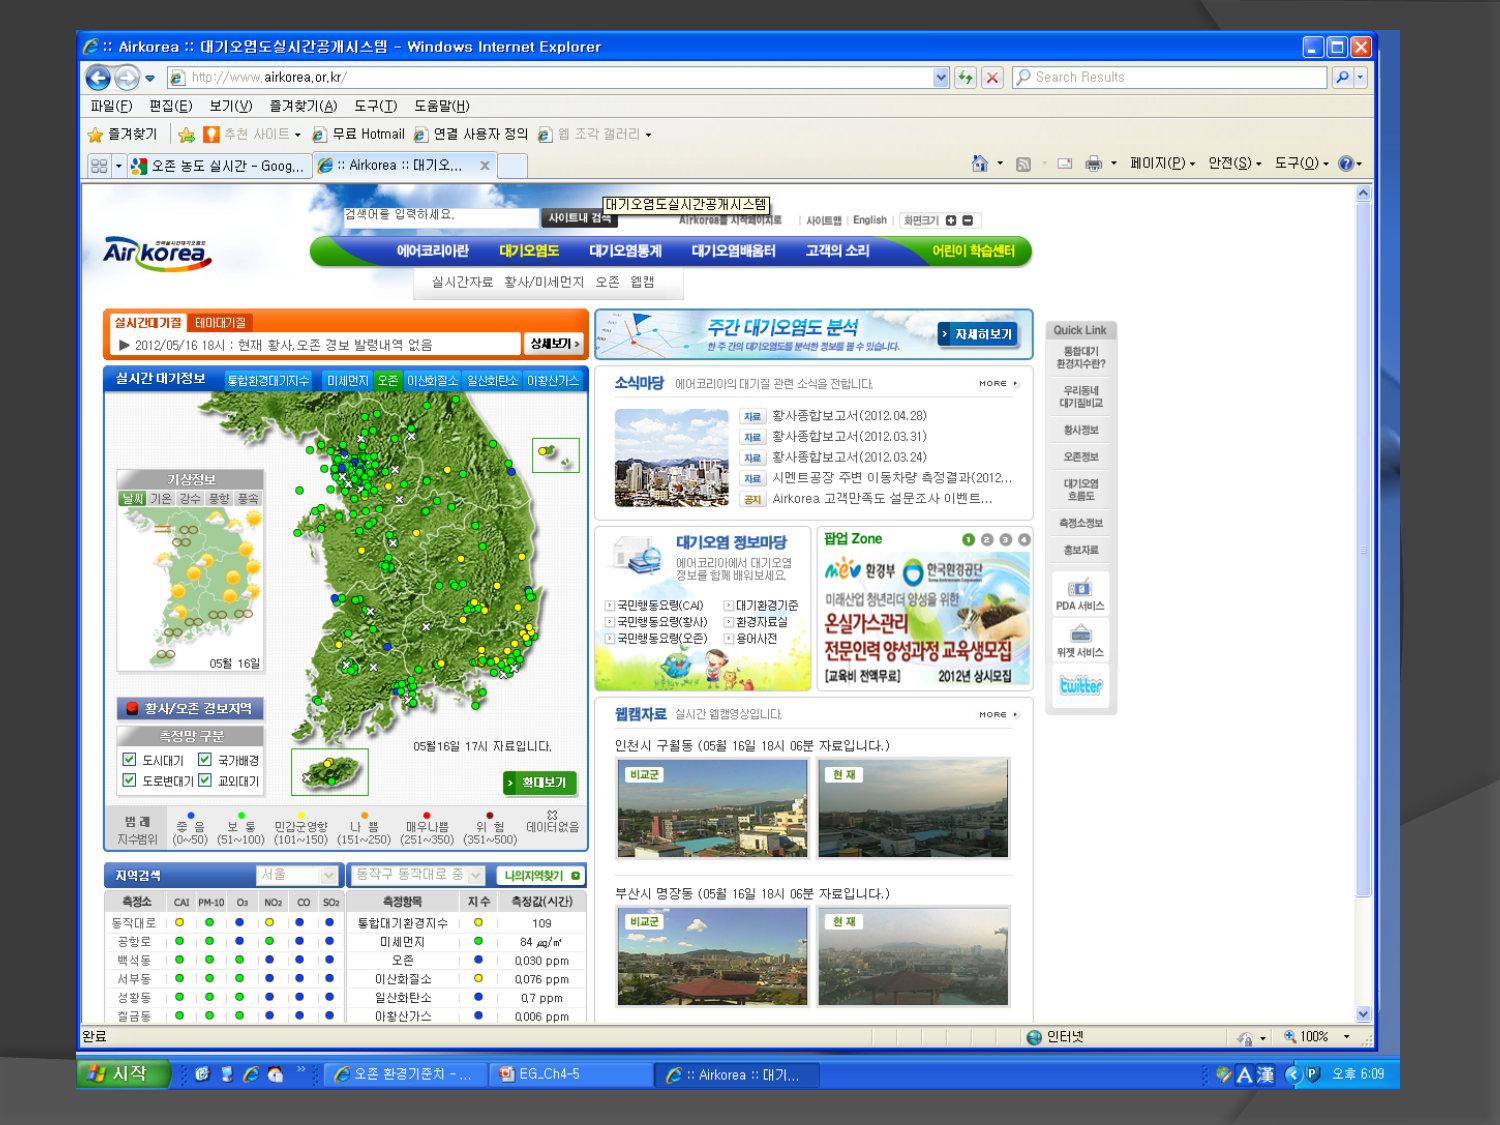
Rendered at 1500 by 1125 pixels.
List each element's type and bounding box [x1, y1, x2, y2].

picture [76, 30, 1400, 1090]
